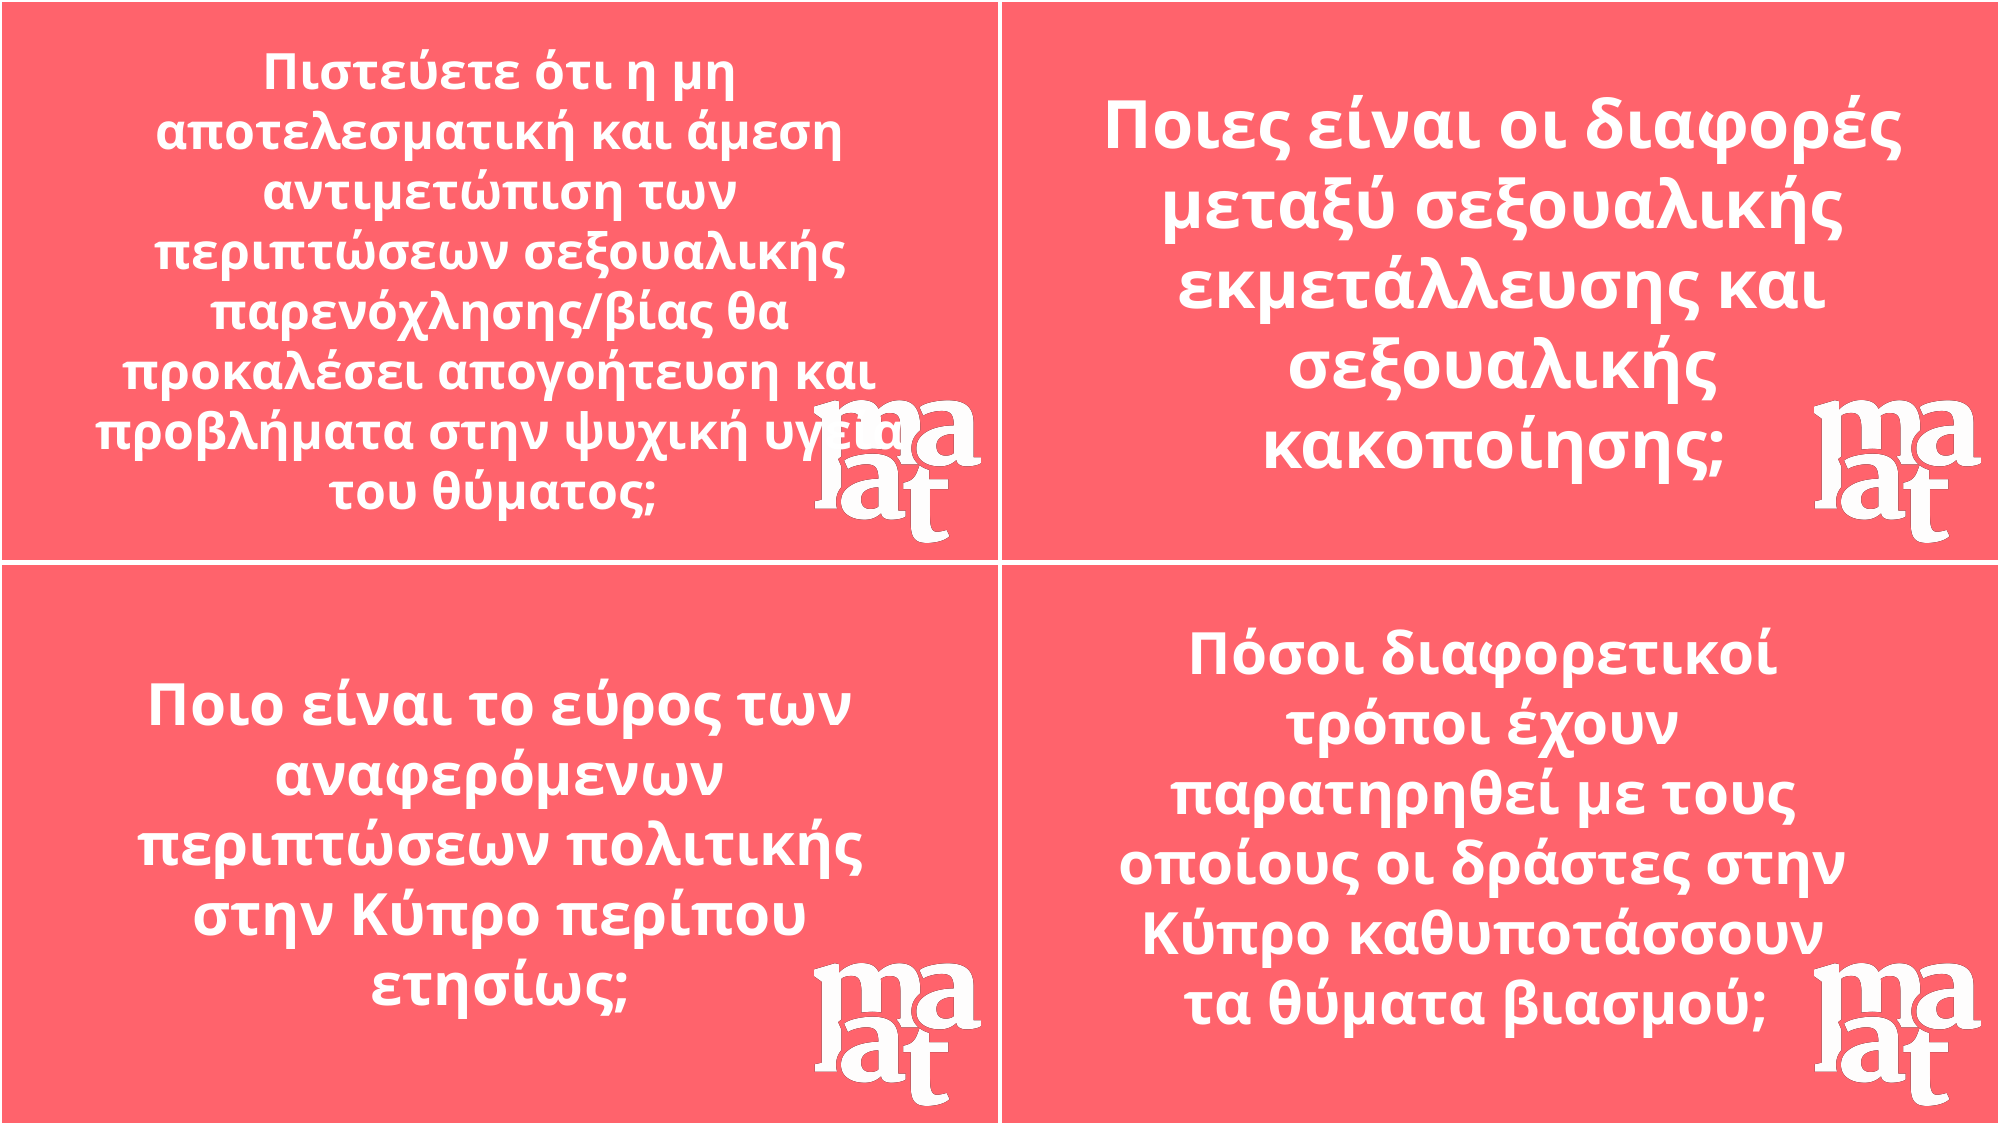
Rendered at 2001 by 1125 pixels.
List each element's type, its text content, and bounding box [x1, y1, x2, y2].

text_box [0, 0, 999, 562]
text_box [999, 0, 2000, 562]
text_box Ποιες είναι οι διαφορές μεταξύ σεξουαλικής εκμετάλλευσης και σεξουαλικής κακοποίησης; [1073, 74, 1932, 490]
text_box [999, 562, 2000, 1125]
picture [1814, 400, 1981, 544]
picture [814, 400, 981, 544]
picture [1814, 962, 1981, 1106]
text_box [0, 562, 999, 1125]
text_box Πόσοι διαφορετικοί τρόποι έχουν παρατηρηθεί με τους οποίους οι δράστες στην Κύπρο καθυποτάσσουν τα θύματα βιασμού; [1102, 608, 1864, 1044]
picture [814, 962, 981, 1106]
text_box Ποιο είναι το εύρος των αναφερόμενων περιπτώσεων πολιτικής στην Κύπρο περίπου ετησίως; [102, 659, 898, 1025]
text_box Πιστεύετε ότι η μη αποτελεσματική και άμεση αντιμετώπιση των περιπτώσεων σεξουαλικής παρενόχλησης/βίας θα προκαλέσει απογοήτευση και προβλήματα στην ψυχική υγεία του θύματος; [73, 32, 927, 528]
